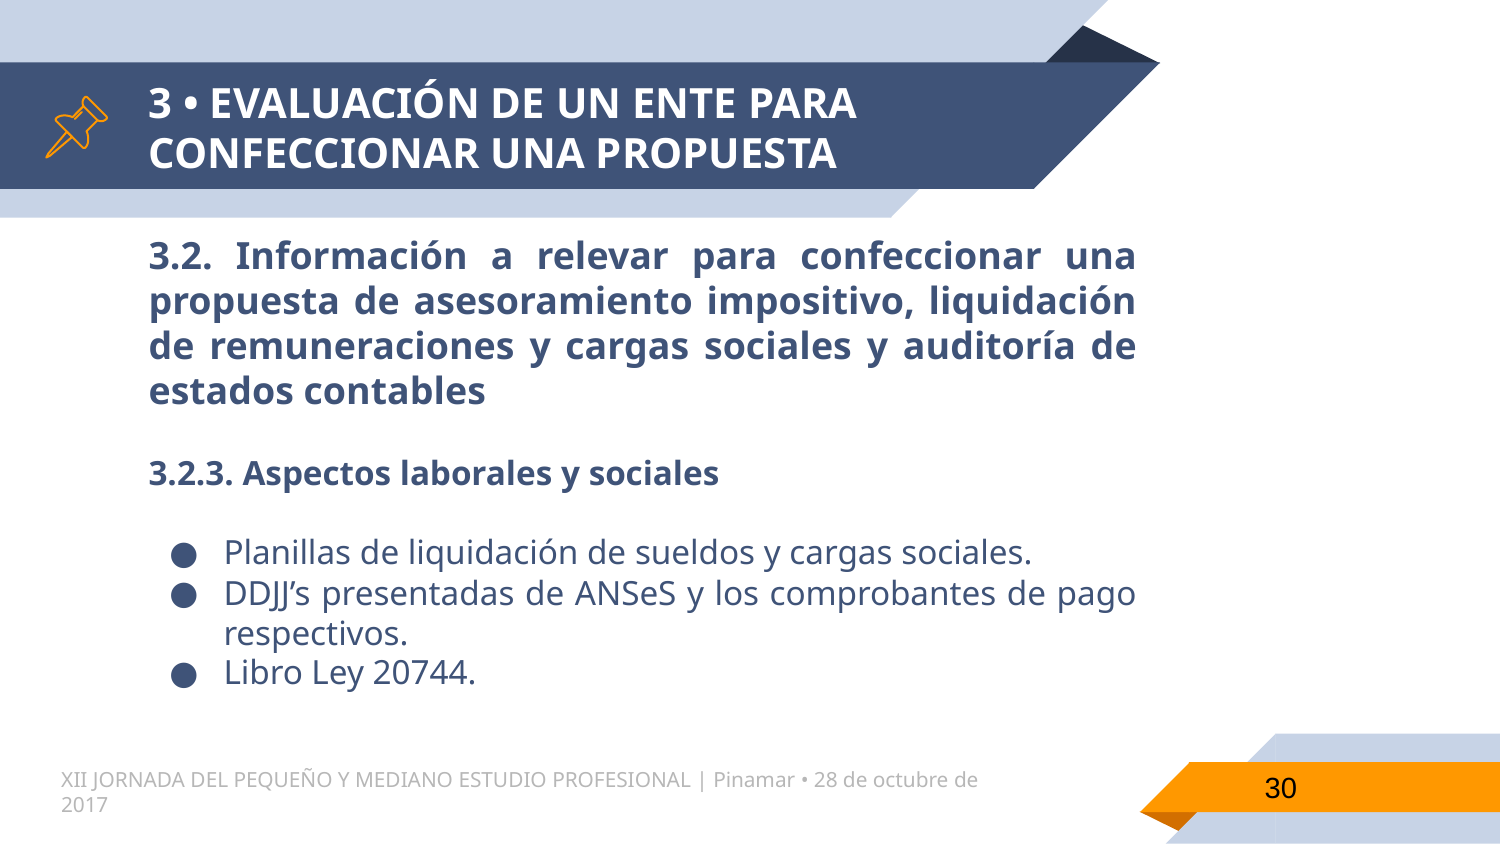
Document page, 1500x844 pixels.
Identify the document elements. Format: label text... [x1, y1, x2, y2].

text_box 3.2. Información a relevar para confeccionar una propuesta de asesoramiento impositivo, liquidación de remuneraciones y cargas sociales y auditoría de estados contables 3.2.3. Aspectos laborales y sociales Planillas de liquidación de sueldos y cargas sociales. DDJJ’s presentadas de ANSeS y los comprobantes de pago respectivos. Libro Ley 20744. [133, 217, 1153, 791]
title 3 • EVALUACIÓN DE UN ENTE PARA CONFECCIONAR UNA PROPUESTA [133, 64, 1101, 190]
slide_number 30 [1249, 760, 1494, 813]
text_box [46, 96, 108, 158]
